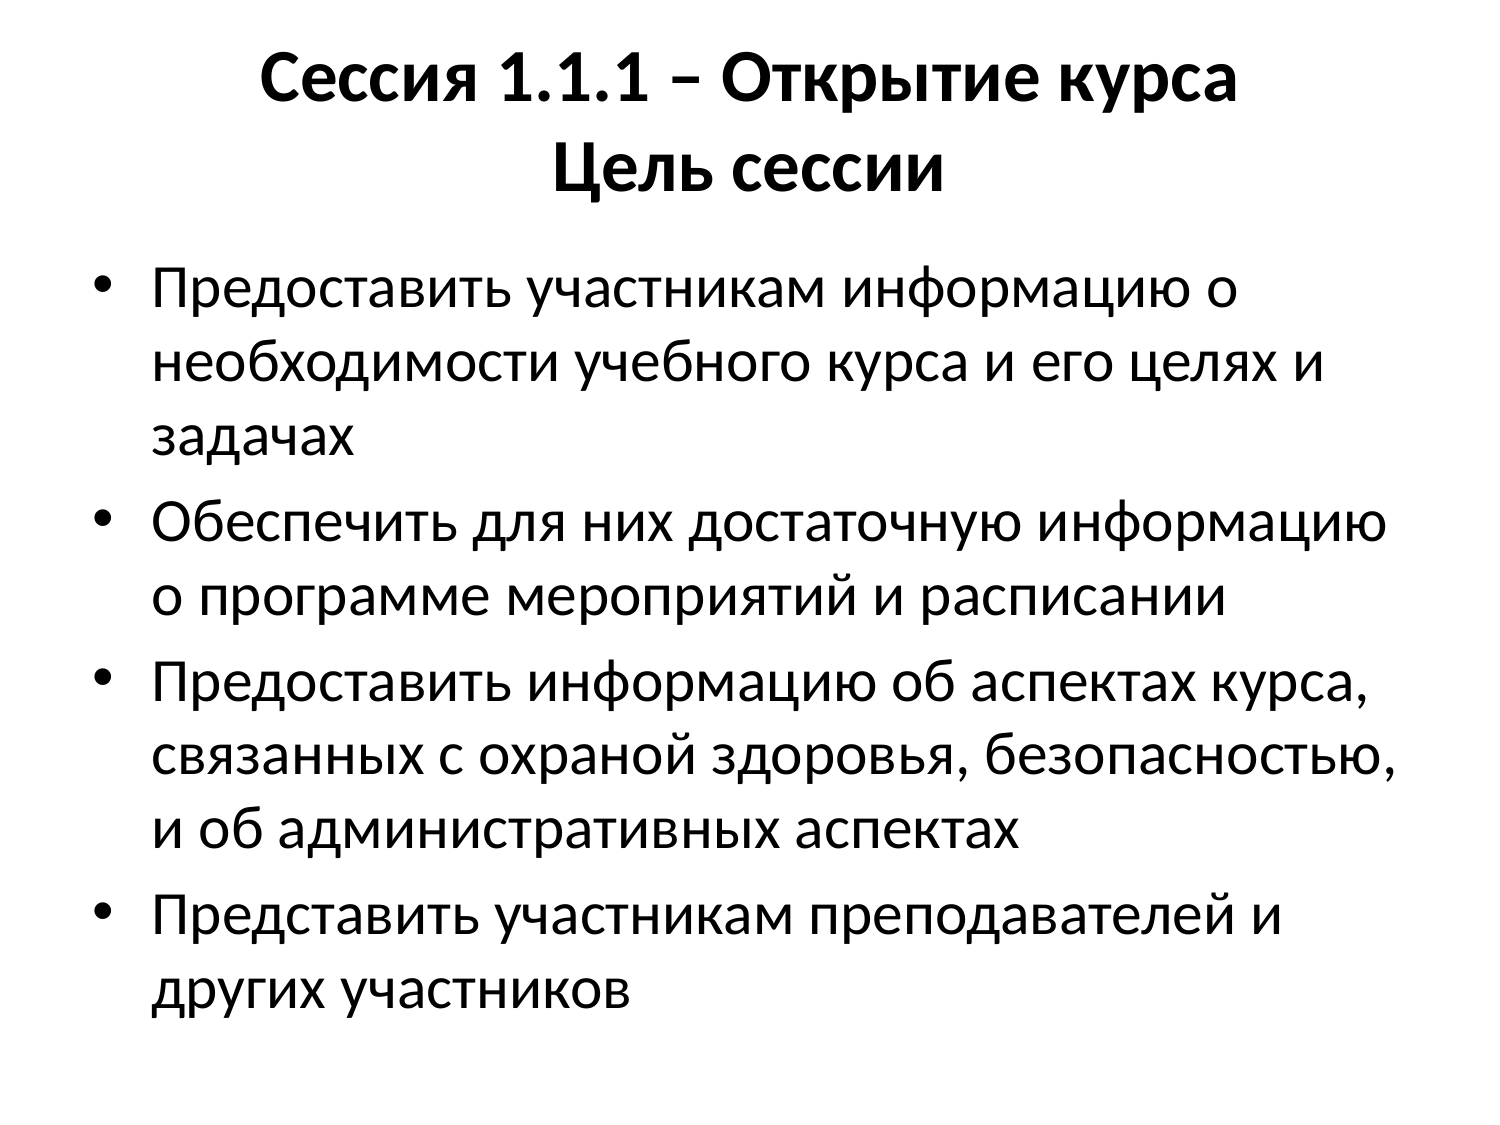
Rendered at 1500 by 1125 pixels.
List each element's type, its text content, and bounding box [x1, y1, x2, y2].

list Предоставить участникам информацию о необходимости учебного курса и его целях и задачах Обеспечить для них достаточную информацию о программе мероприятий и расписании Предоставить информацию об аспектах курса, связанных с охраной здоровья, безопасностью, и об административных аспектах Представить участникам преподавателей и других участников [75, 238, 1425, 1041]
title Сессия 1.1.1 – Открытие курса Цель сессии [75, 45, 1425, 188]
